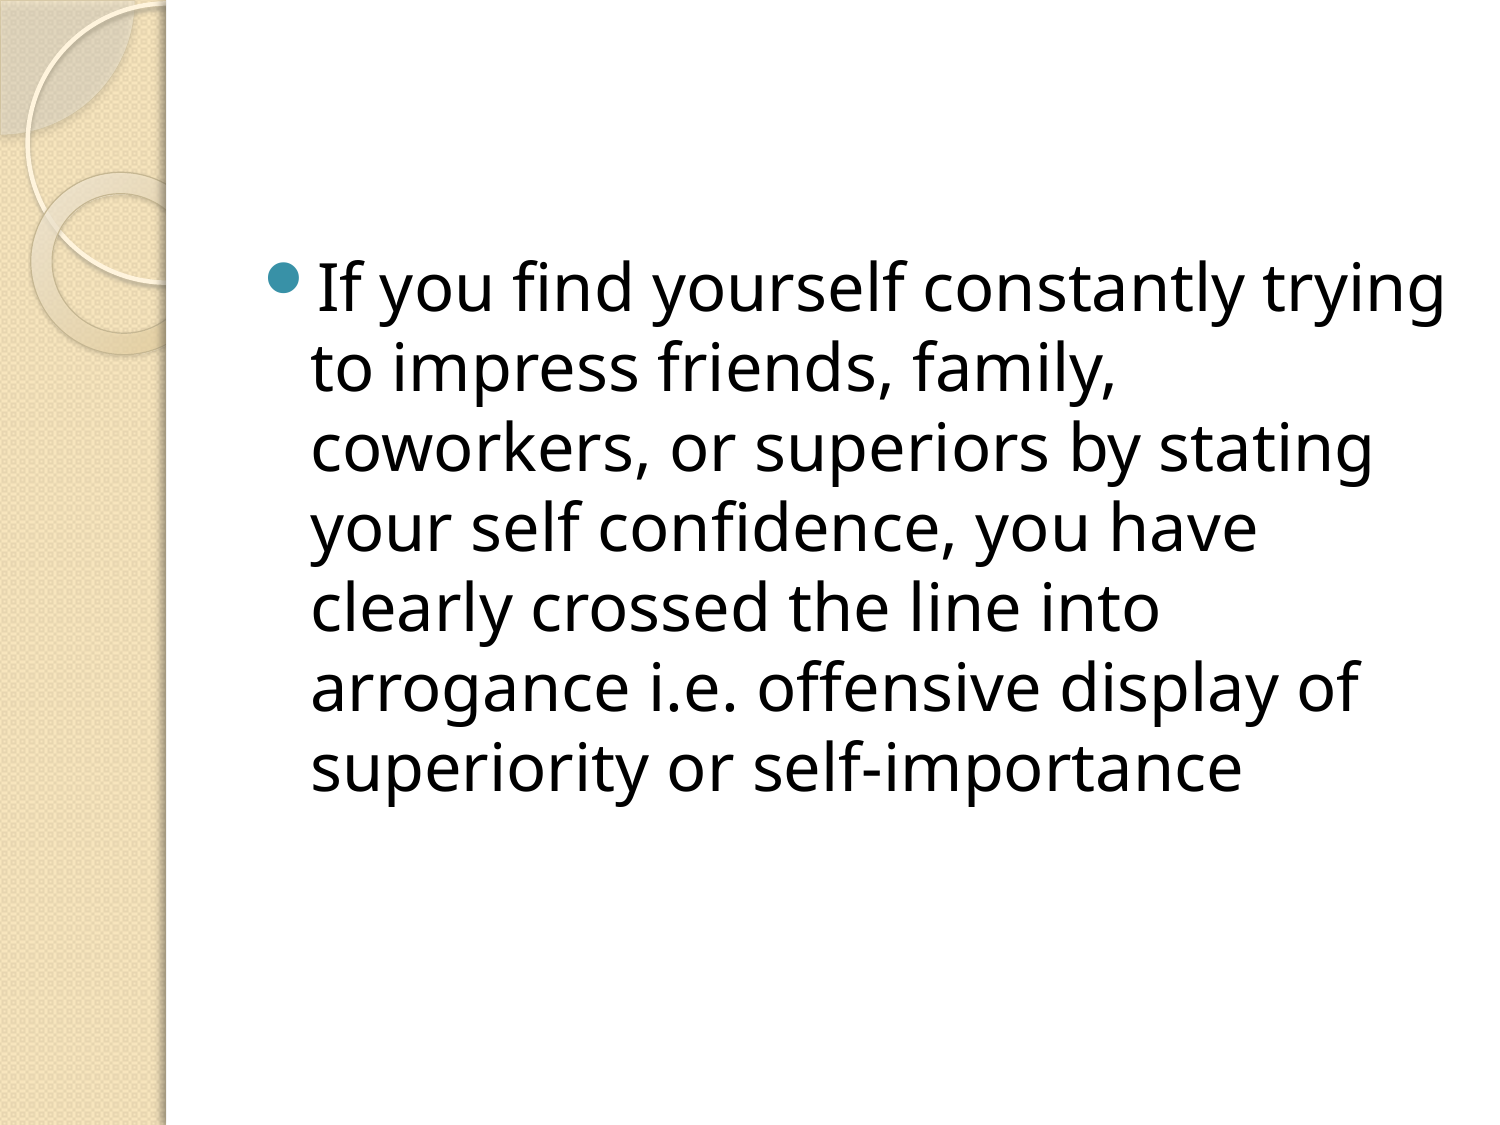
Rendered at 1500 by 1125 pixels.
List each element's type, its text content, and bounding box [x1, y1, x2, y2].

list If you find yourself constantly trying to impress friends, family, coworkers, or superiors by stating your self confidence, you have clearly crossed the line into arrogance i.e. offensive display of superiority or self-importance [235, 237, 1466, 1025]
